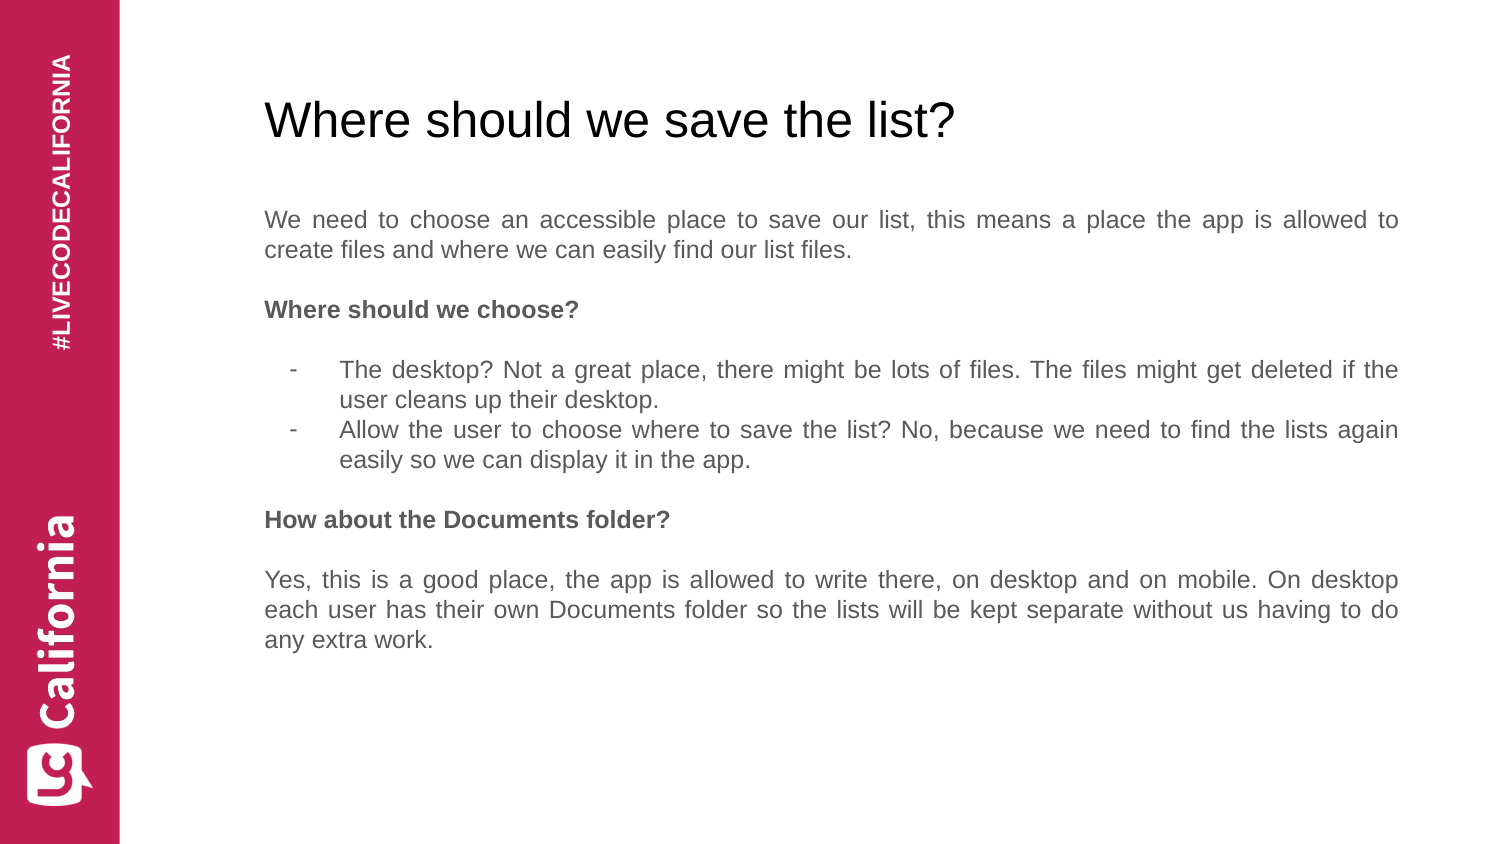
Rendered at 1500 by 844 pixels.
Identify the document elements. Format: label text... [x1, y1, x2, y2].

title Where should we save the list? [249, 72, 1417, 167]
picture [0, 0, 120, 844]
list We need to choose an accessible place to save our list, this means a place the app is allowed to create files and where we can easily find our list files. Where should we choose? The desktop? Not a great place, there might be lots of files. The files might get deleted if the user cleans up their desktop. Allow the user to choose where to save the list? No, because we need to find the lists again easily so we can display it in the app. How about the Documents folder? Yes, this is a good place, the app is allowed to write there, on desktop and on mobile. On desktop each user has their own Documents folder so the lists will be kept separate without us having to do any extra work. [249, 189, 1417, 778]
